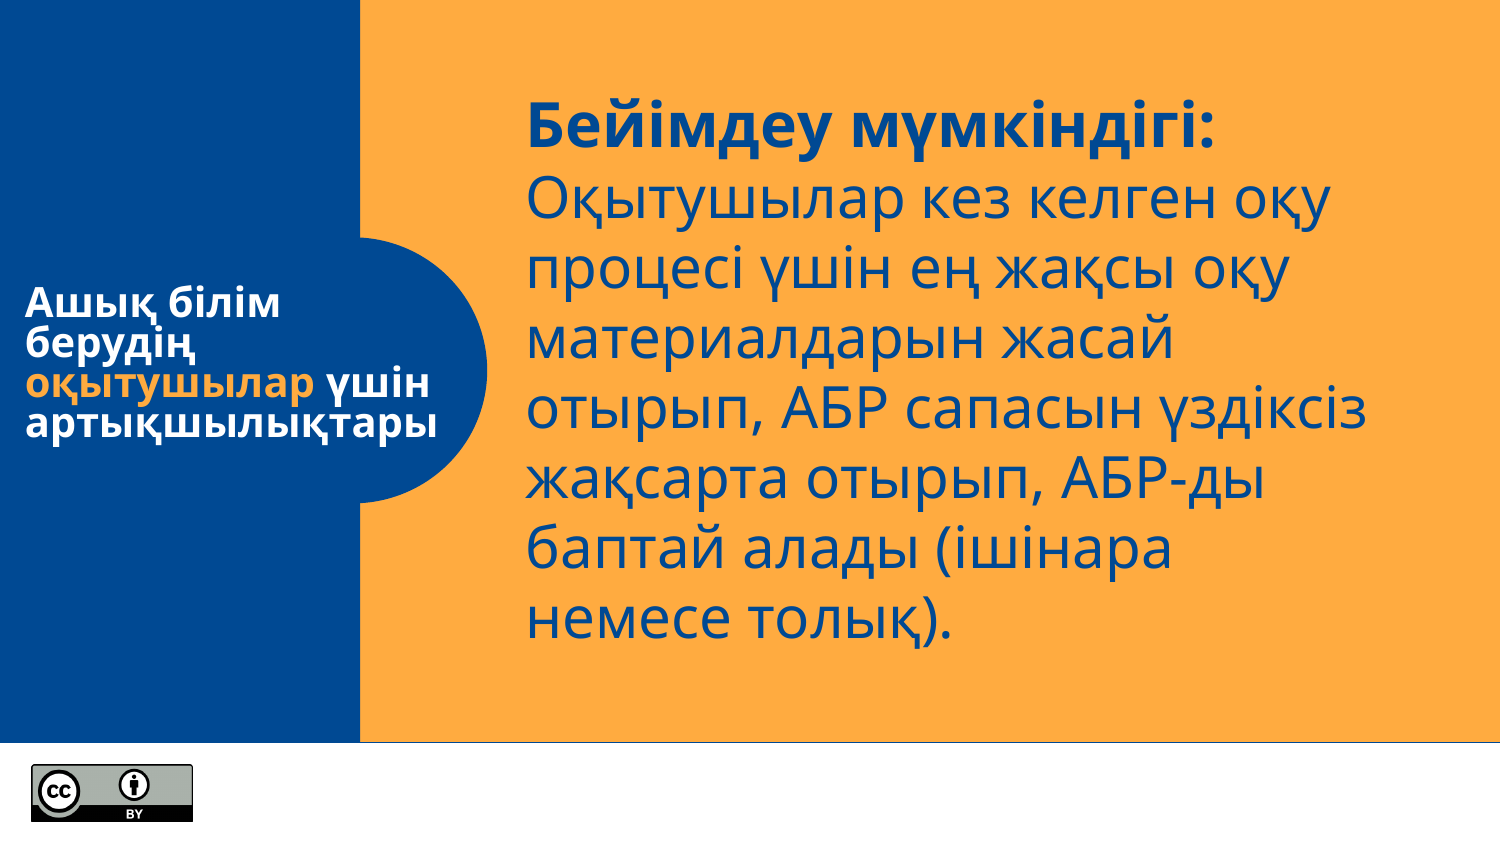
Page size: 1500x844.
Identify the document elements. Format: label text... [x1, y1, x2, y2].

text_box [0, 750, 1500, 844]
picture [31, 764, 193, 822]
text_box Ашық білім берудің оқытушылар үшін артықшылықтары [9, 271, 466, 461]
text_box [0, 0, 361, 742]
text_box [466, 298, 488, 443]
text_box [254, 461, 452, 504]
text_box [263, 237, 443, 271]
text_box Бейімдеу мүмкіндігі: Оқытушылар кез келген оқу процесі үшін ең жақсы оқу материалдарын жасай отырып, АБР сапасын үздіксіз жақсарта отырып, АБР-ды баптай алады (ішінара немесе толық). [510, 69, 1406, 665]
